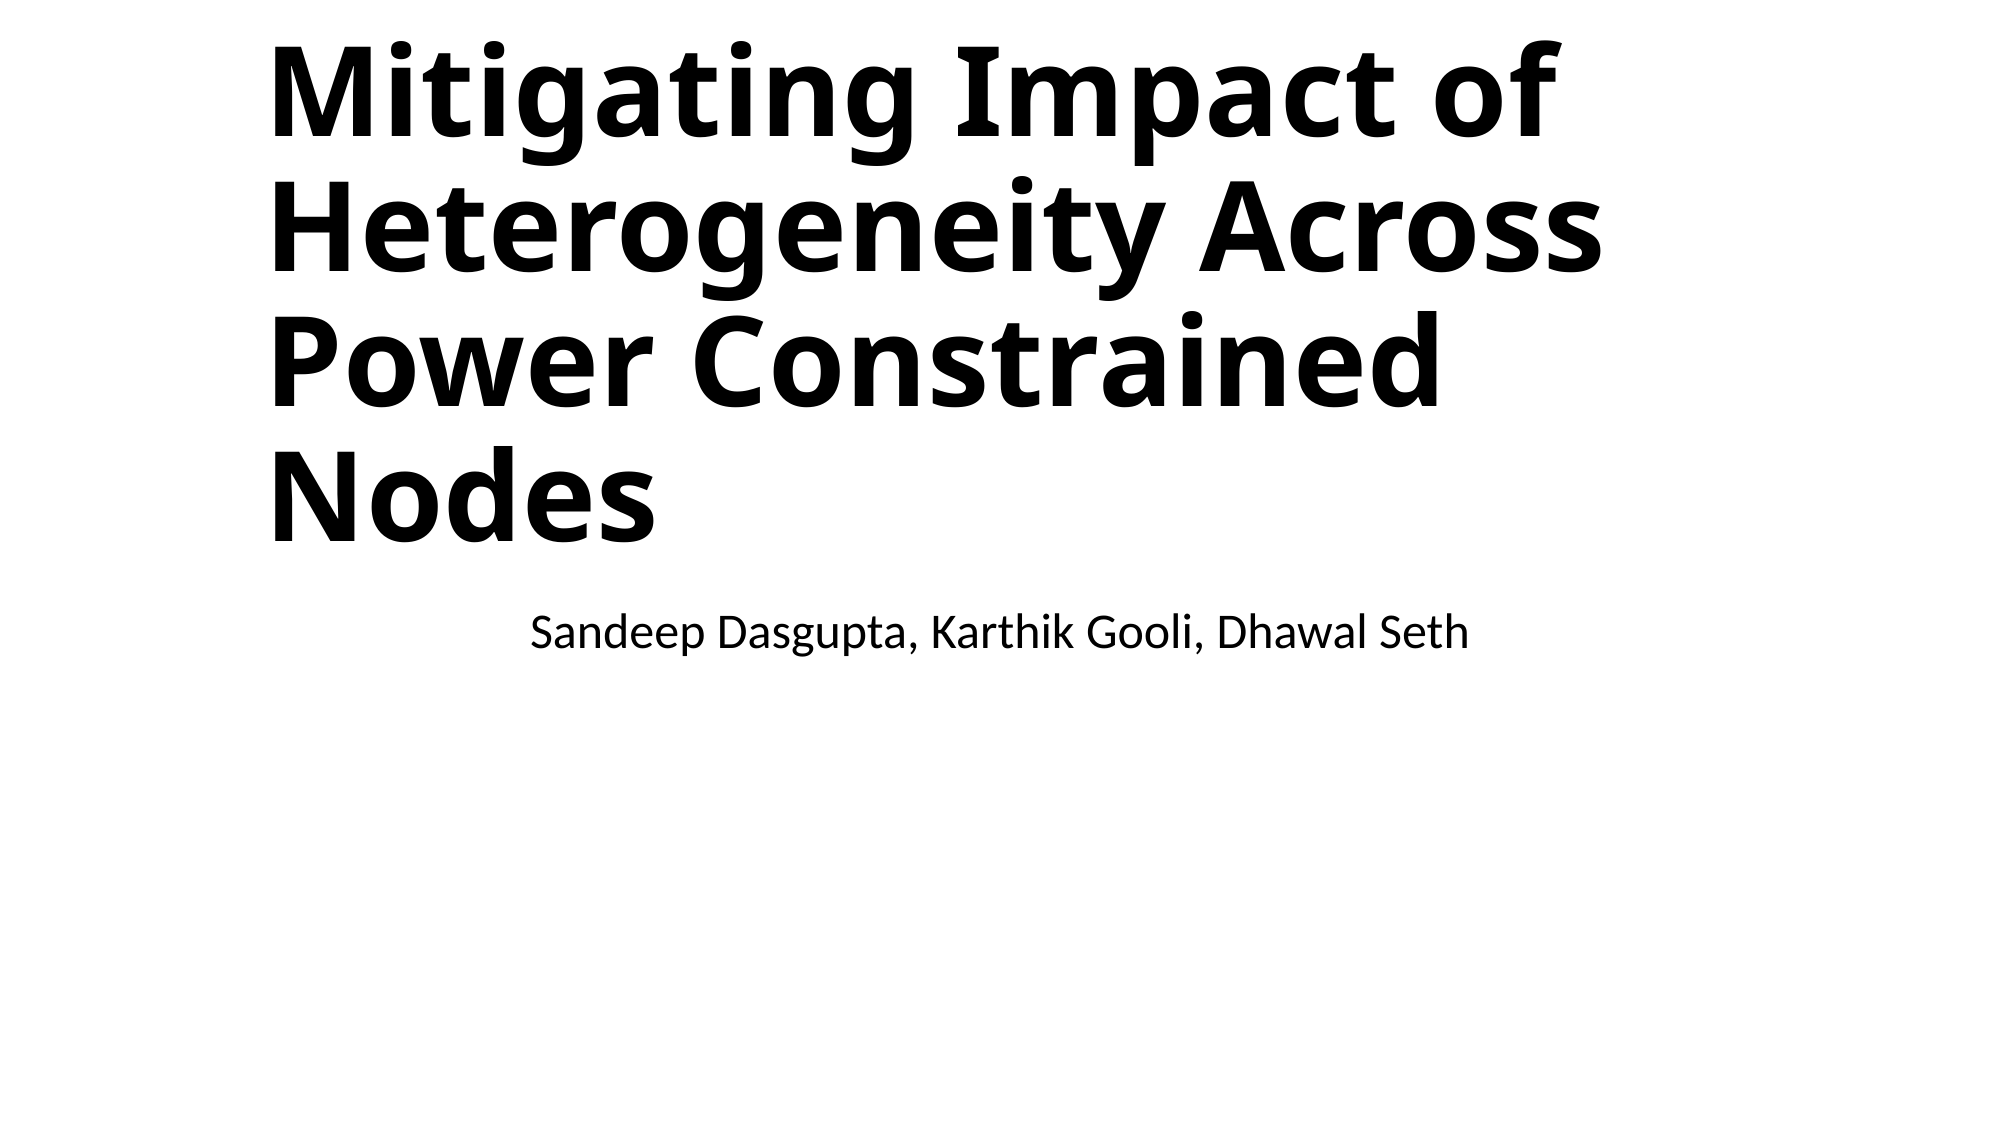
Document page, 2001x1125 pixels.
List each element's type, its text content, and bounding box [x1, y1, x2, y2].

text_box Sandeep Dasgupta, Karthik Gooli, Dhawal Seth [249, 590, 1750, 863]
text_box Mitigating Impact of Heterogeneity Across Power Constrained Nodes [249, 184, 1750, 576]
